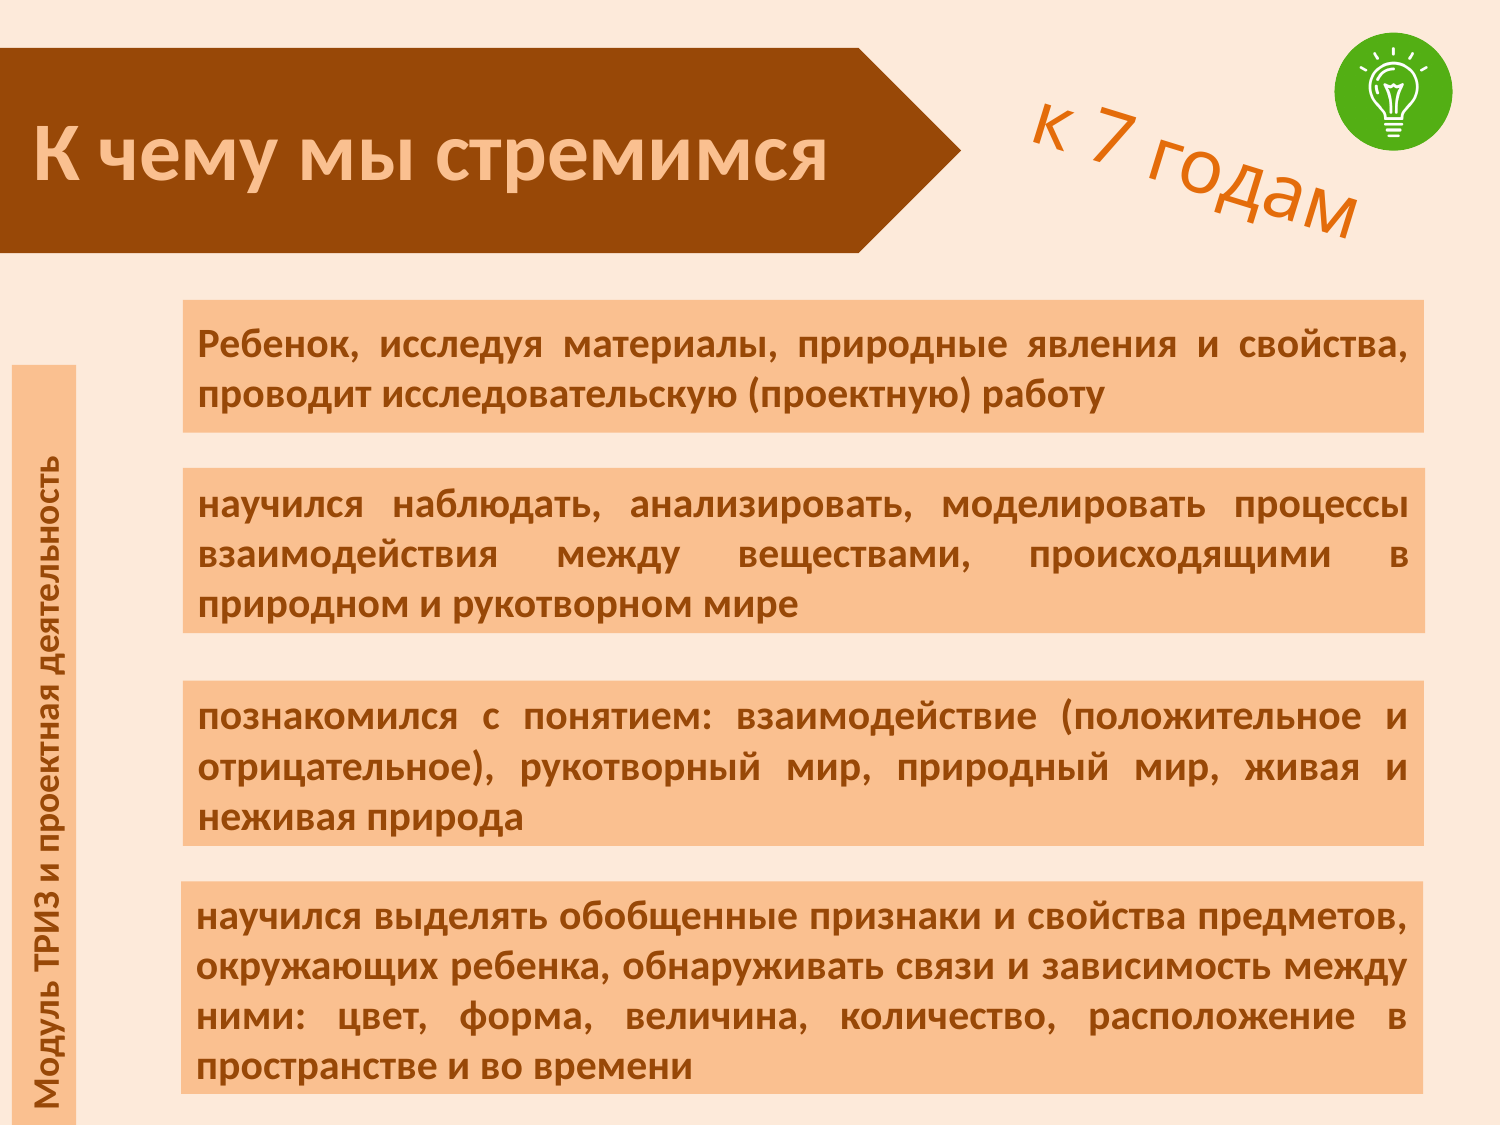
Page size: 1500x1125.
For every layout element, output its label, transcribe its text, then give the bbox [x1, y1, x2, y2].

text_box к 7 годам [1006, 57, 1495, 299]
text_box научился выделять обобщенные признаки и свойства предметов, окружающих ребенка, обнаруживать связи и зависимость между ними: цвет, форма, величина, количество, расположение в пространстве и во времени [179, 879, 1425, 1096]
text_box К чему мы стремимся [0, 90, 945, 205]
text_box познакомился с понятием: взаимодействие (положительное и отрицательное), рукотворный мир, природный мир, живая и неживая природа [181, 678, 1426, 848]
text_box [0, 205, 910, 256]
text_box Ребенок, исследуя материалы, природные явления и свойства, проводит исследовательскую (проектную) работу [181, 298, 1426, 435]
text_box [0, 45, 904, 90]
text_box [945, 131, 964, 170]
picture [1334, 32, 1453, 151]
text_box научился наблюдать, анализировать, моделировать процессы взаимодействия между веществами, происходящими в природном и рукотворном мире [181, 466, 1427, 635]
text_box Модуль ТРИЗ и проектная деятельность [10, 363, 78, 1125]
